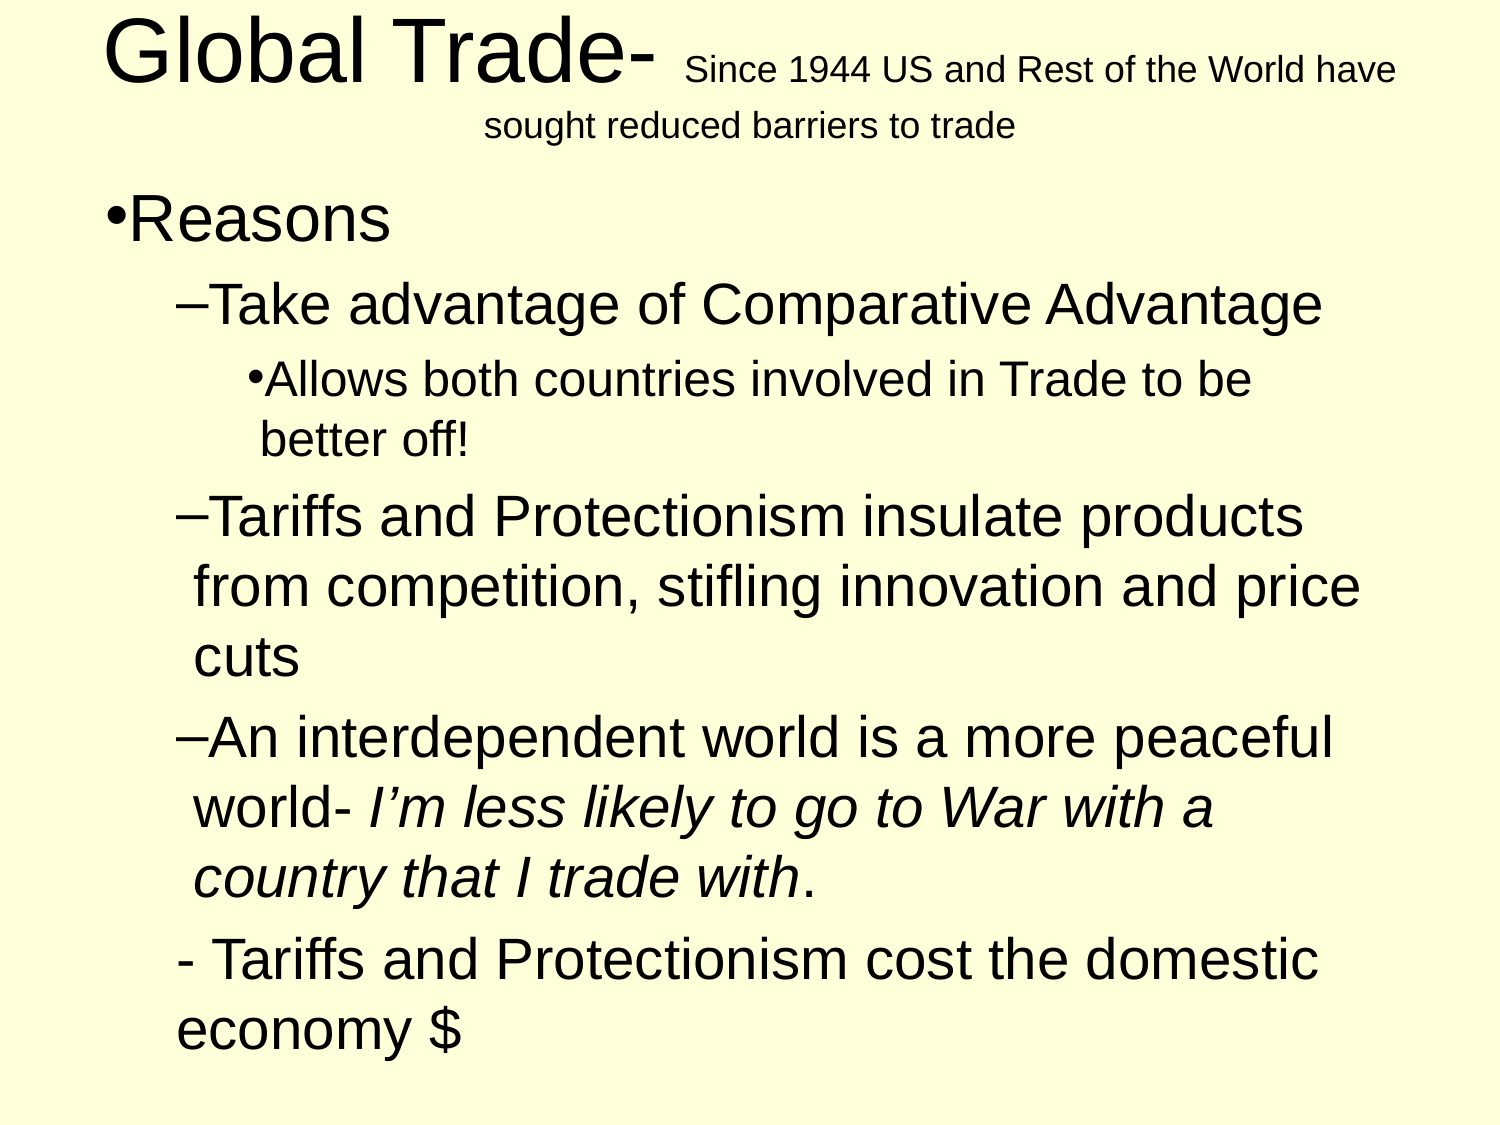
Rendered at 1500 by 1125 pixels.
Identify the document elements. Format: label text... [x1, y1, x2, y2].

list Reasons Take advantage of Comparative Advantage Allows both countries involved in Trade to be better off! Tariffs and Protectionism insulate products from competition, stifling innovation and price cuts An interdependent world is a more peaceful world- I’m less likely to go to War with a country that I trade with. - Tariffs and Protectionism cost the domestic economy $ [57, 159, 1408, 1092]
title Global Trade- Since 1944 US and Rest of the World have sought reduced barriers to trade [75, 29, 1425, 217]
